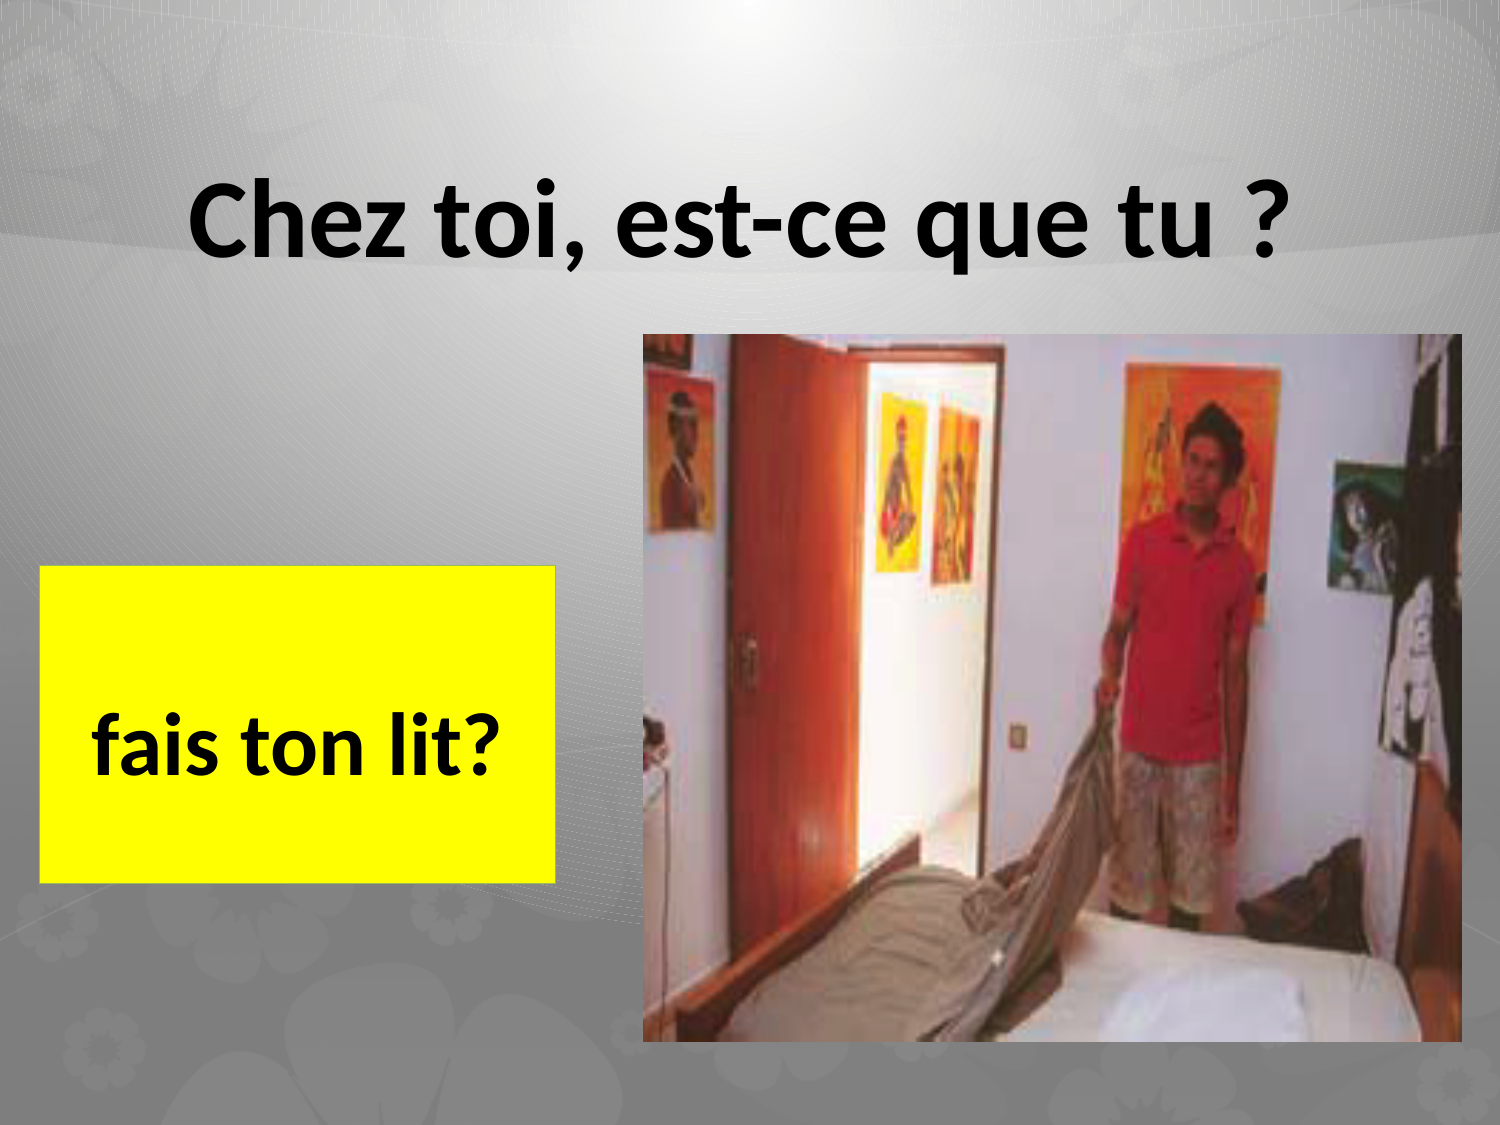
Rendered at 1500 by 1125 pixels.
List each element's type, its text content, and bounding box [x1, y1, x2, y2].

picture [0, 0, 1500, 1125]
title Chez toi, est-ce que tu ? [132, 88, 1377, 291]
subtitle fais ton lit? [39, 565, 556, 884]
